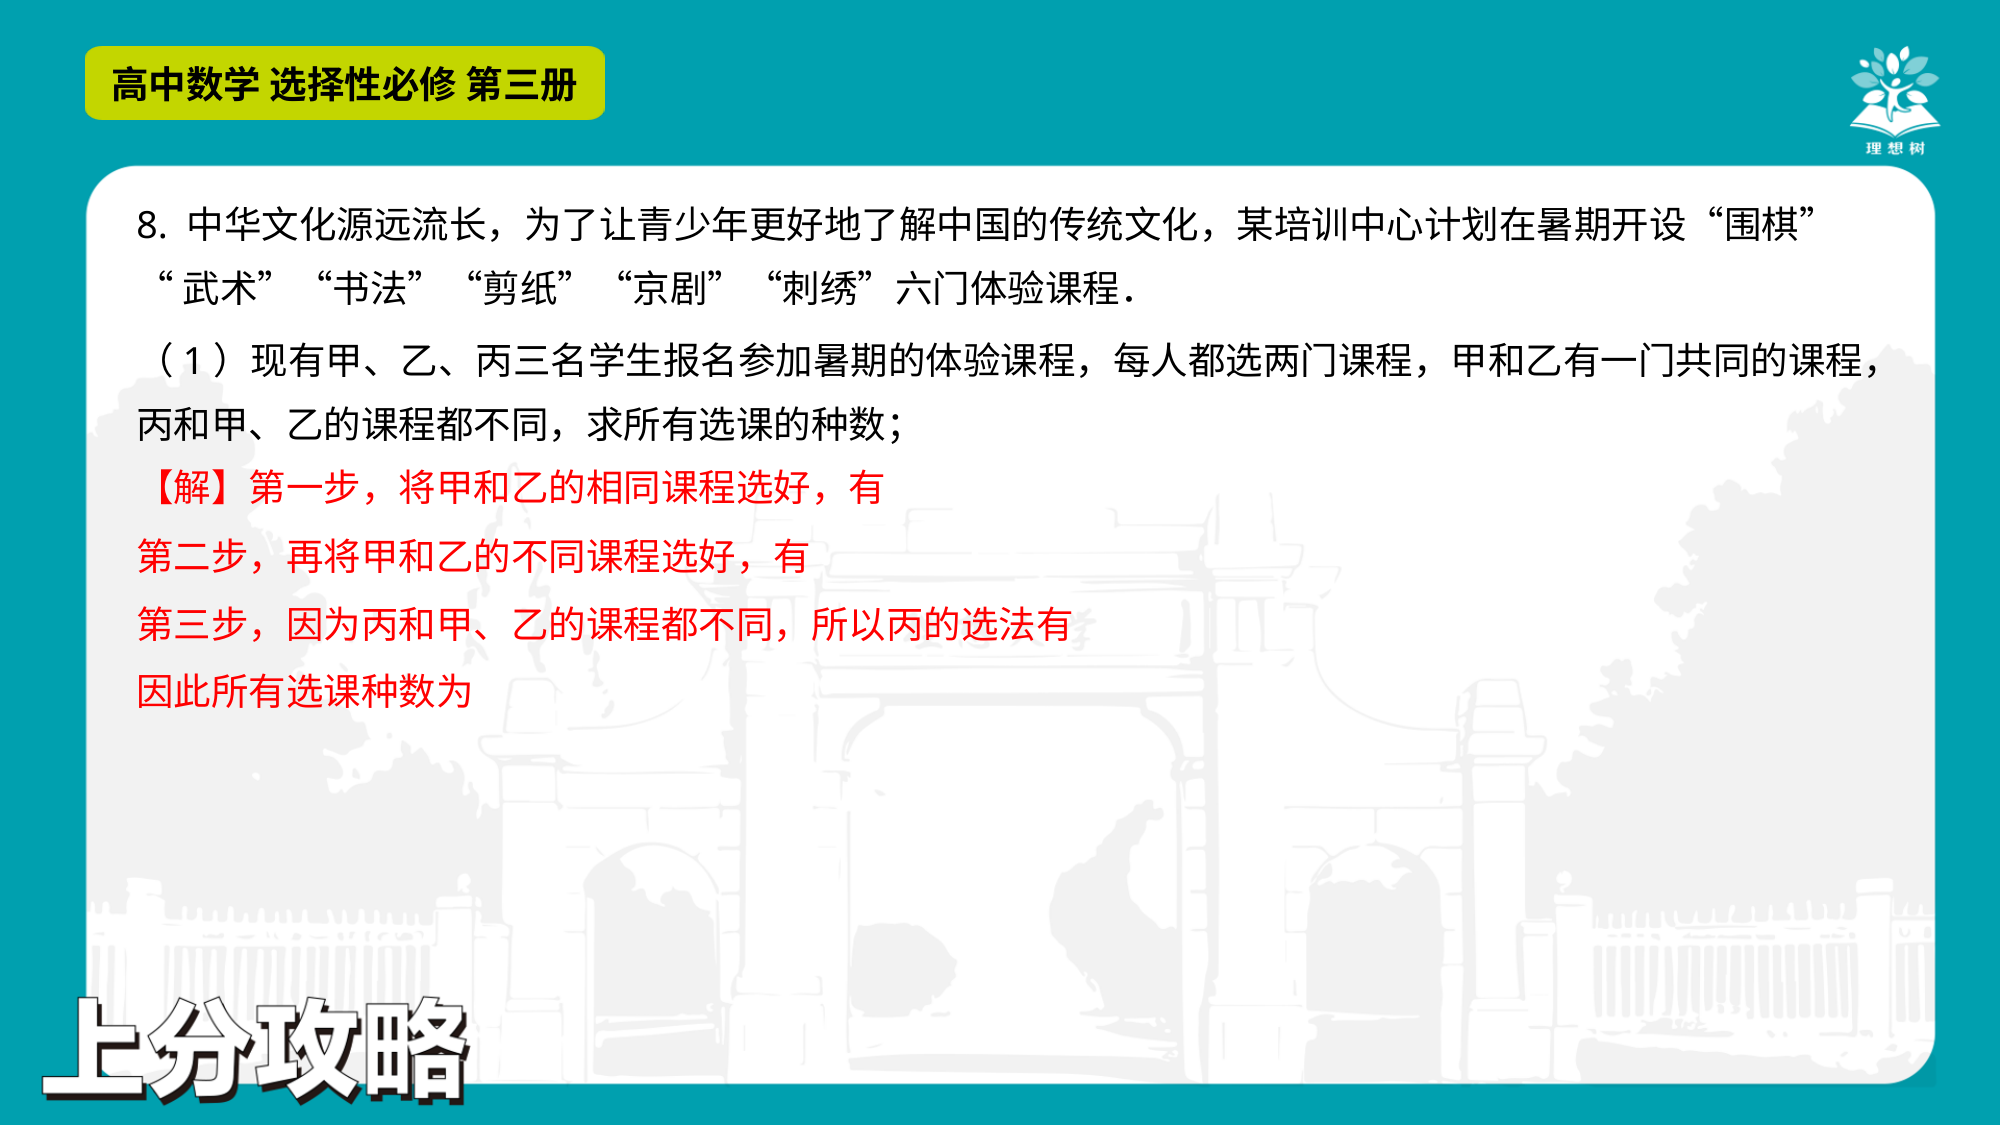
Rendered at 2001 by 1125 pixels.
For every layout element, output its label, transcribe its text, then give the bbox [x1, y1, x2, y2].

text_box （1）现有甲、乙、丙三名学生报名参加暑期的体验课程，每人都选两门课程，甲和乙有一门共同的课程， 丙和甲、乙的课程都不同，求所有选课的种数； [136, 312, 1865, 440]
text_box 8. 中华文化源远流长，为了让青少年更好地了解中国的传统文化，某培训中心计划在暑期开设“围棋” “武术”“书法”“剪纸”“京剧”“刺绣”六门体验课程． [136, 177, 1865, 304]
picture [0, 0, 2000, 1125]
